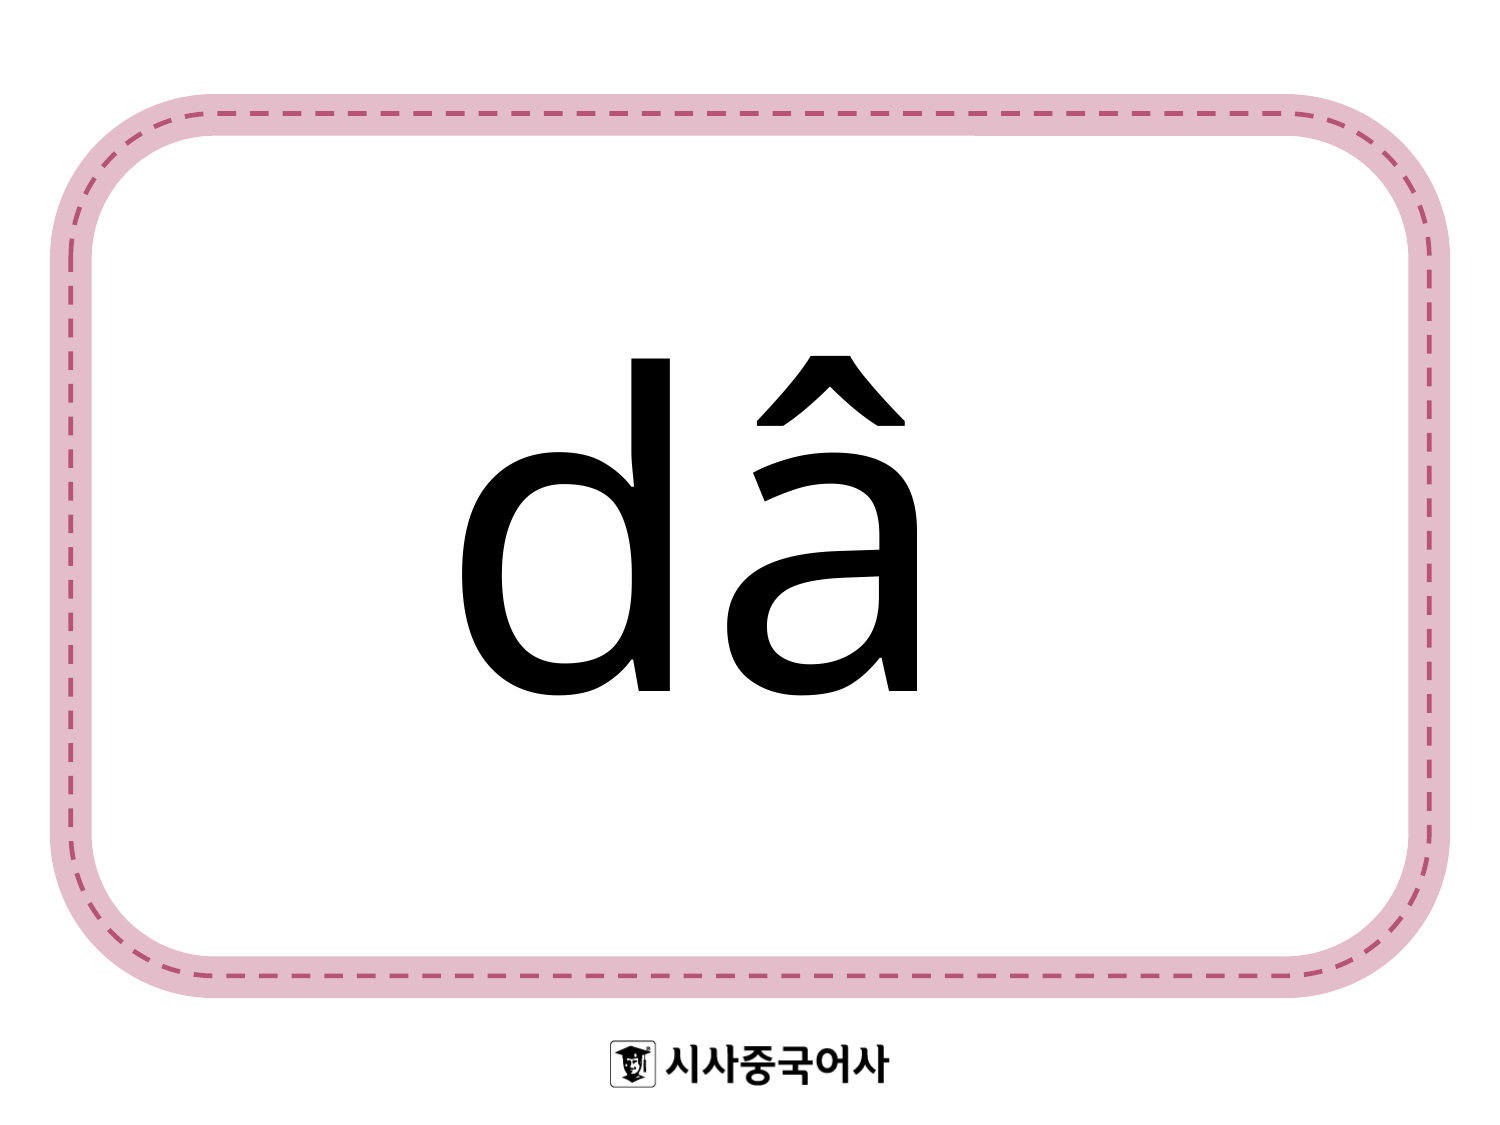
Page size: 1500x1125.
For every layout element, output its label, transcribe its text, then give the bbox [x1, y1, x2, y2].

picture [602, 1034, 898, 1094]
text_box dâ [145, 189, 1354, 853]
